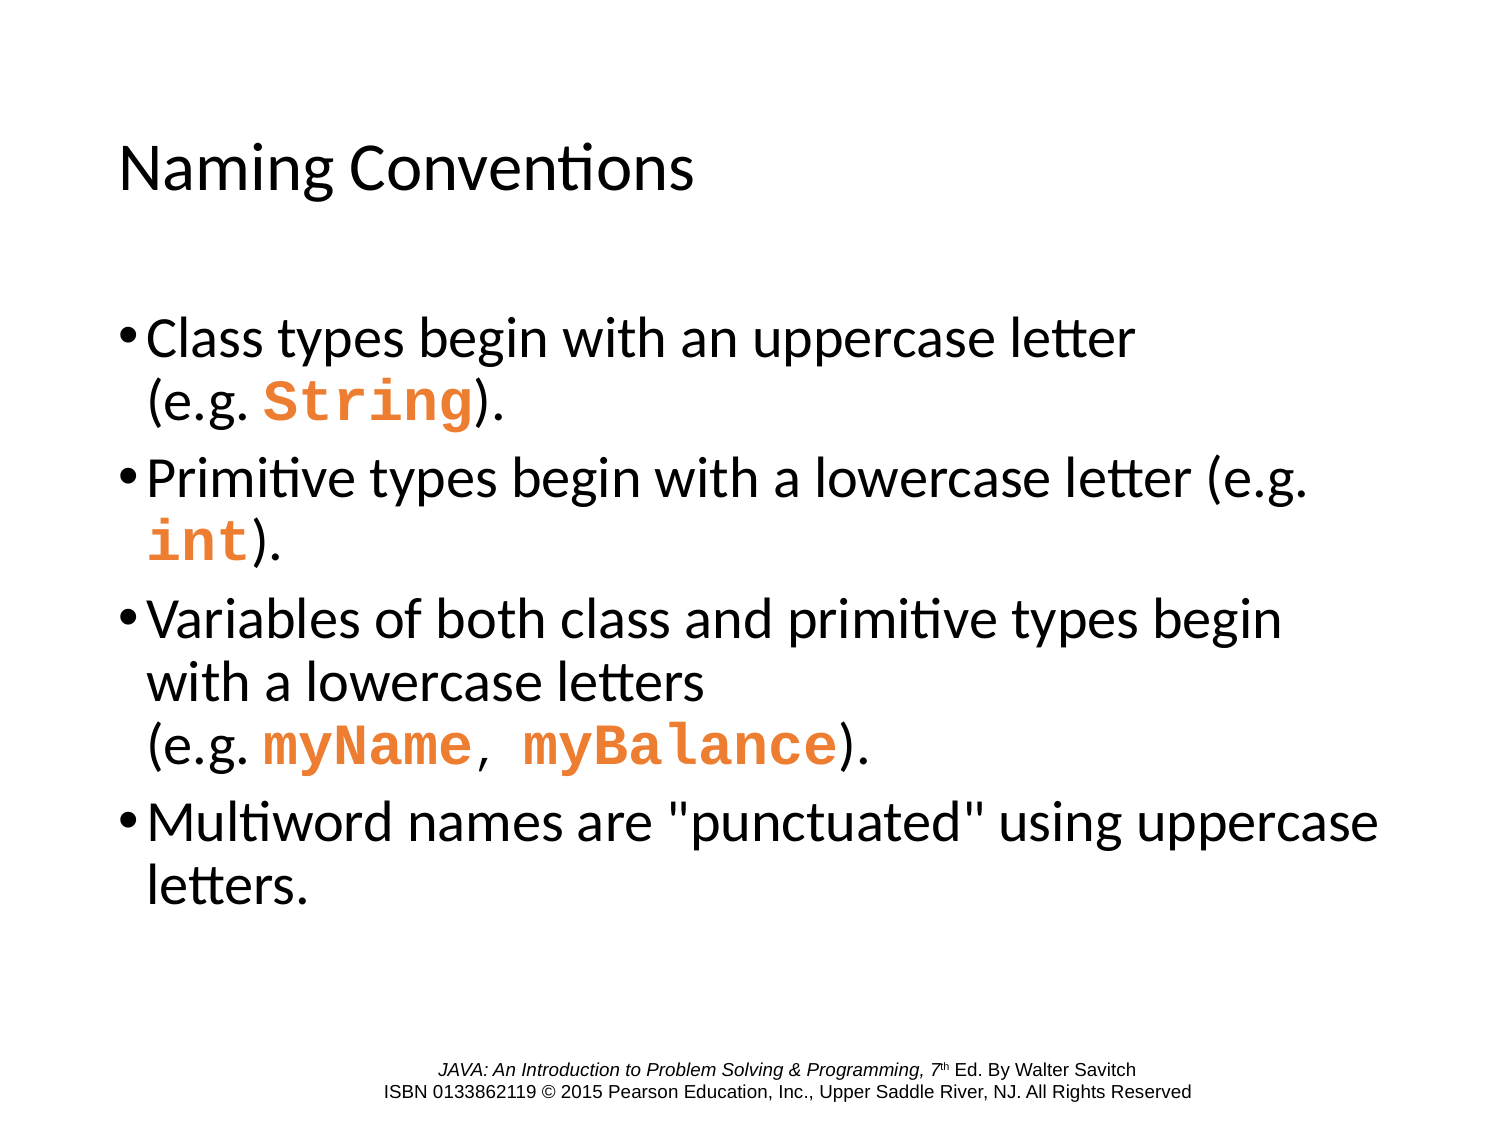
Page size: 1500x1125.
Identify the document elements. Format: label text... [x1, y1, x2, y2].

list Class types begin with an uppercase letter (e.g. String). Primitive types begin with a lowercase letter (e.g. int). Variables of both class and primitive types begin with a lowercase letters (e.g. myName, myBalance). Multiword names are "punctuated" using uppercase letters. [103, 299, 1397, 1014]
title Naming Conventions [103, 59, 1397, 278]
